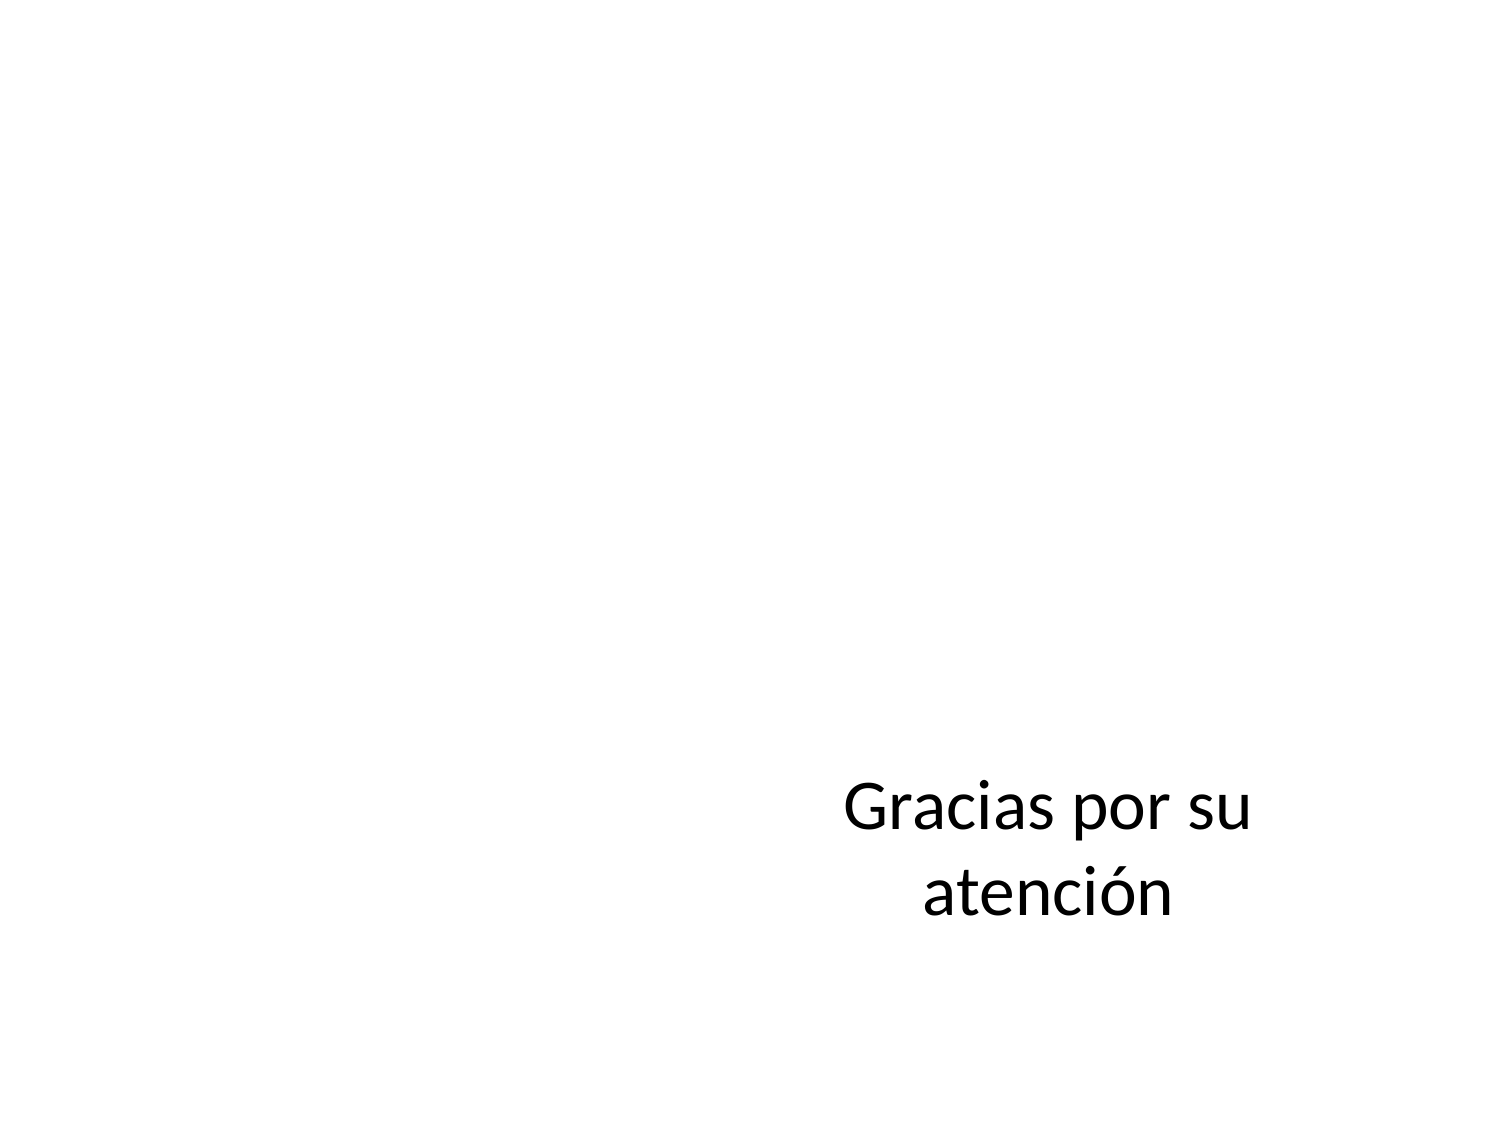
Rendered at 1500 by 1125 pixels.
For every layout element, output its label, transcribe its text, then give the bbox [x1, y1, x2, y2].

title Gracias por su atención [726, 750, 1372, 938]
